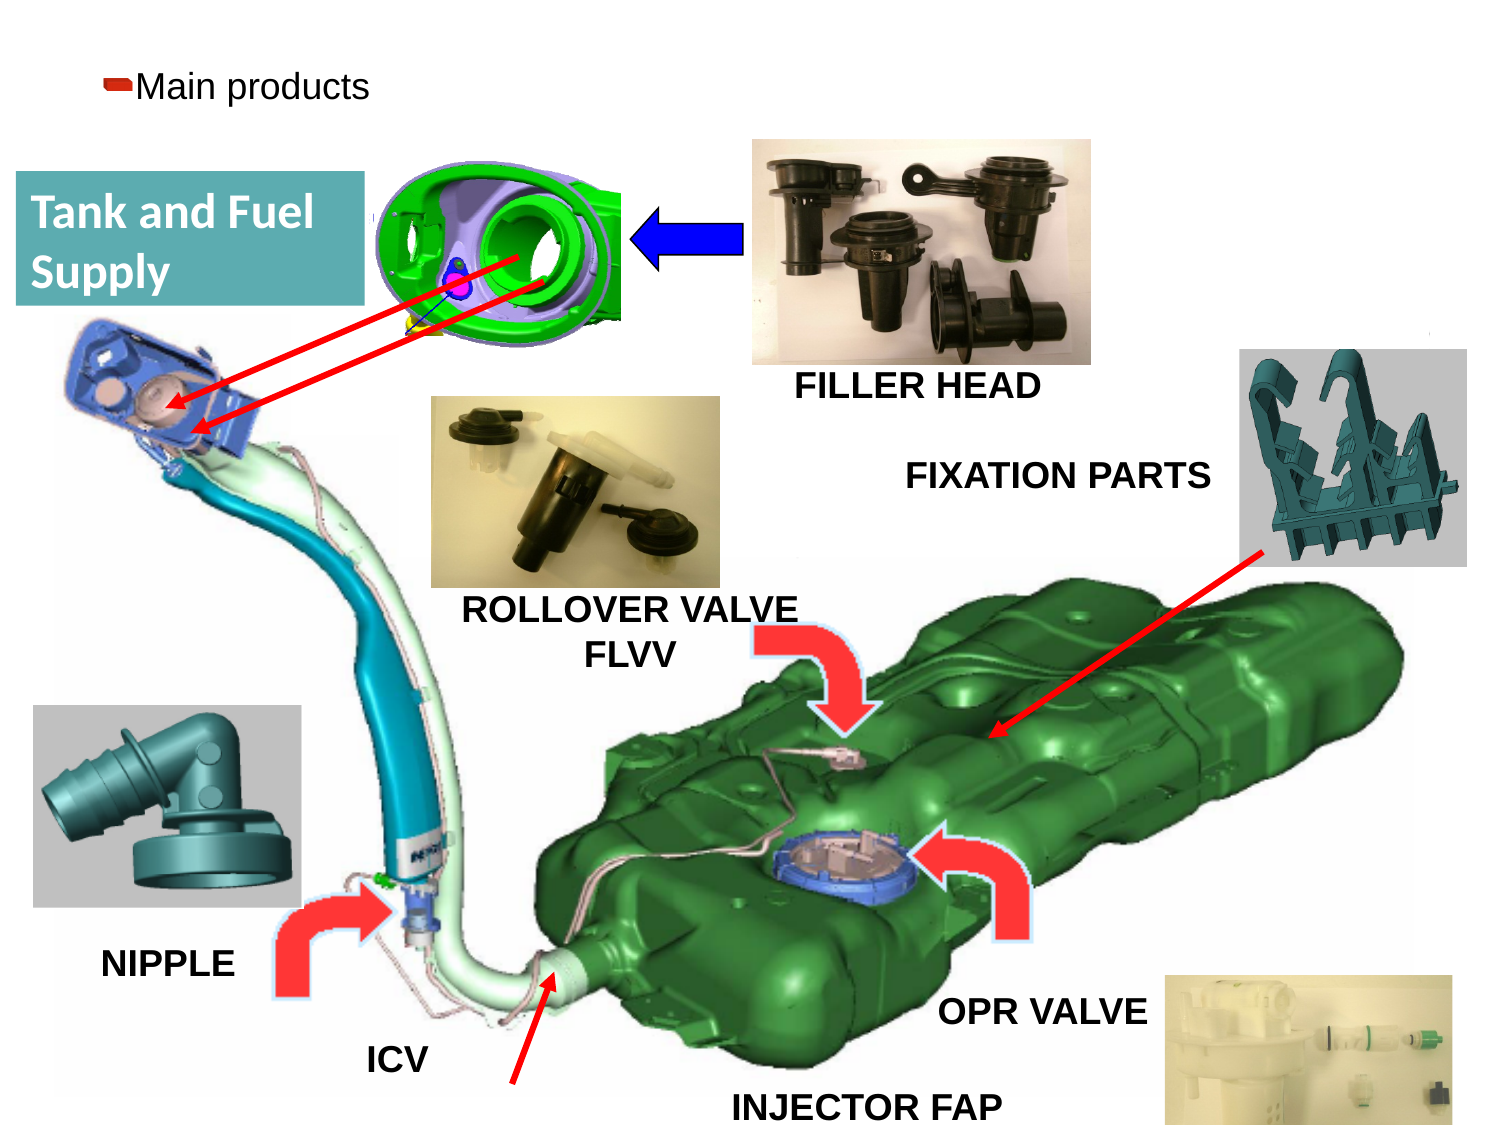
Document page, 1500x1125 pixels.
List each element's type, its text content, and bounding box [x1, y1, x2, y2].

picture [33, 705, 304, 910]
picture [752, 139, 1091, 365]
picture [1239, 349, 1468, 568]
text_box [369, 156, 633, 350]
text_box [638, 207, 743, 271]
text_box Tank and Fuel Supply [15, 171, 364, 284]
picture [431, 395, 720, 589]
picture [101, 75, 136, 94]
picture [1164, 974, 1453, 1125]
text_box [20, 279, 1430, 1119]
text_box Main products [87, 54, 1115, 115]
